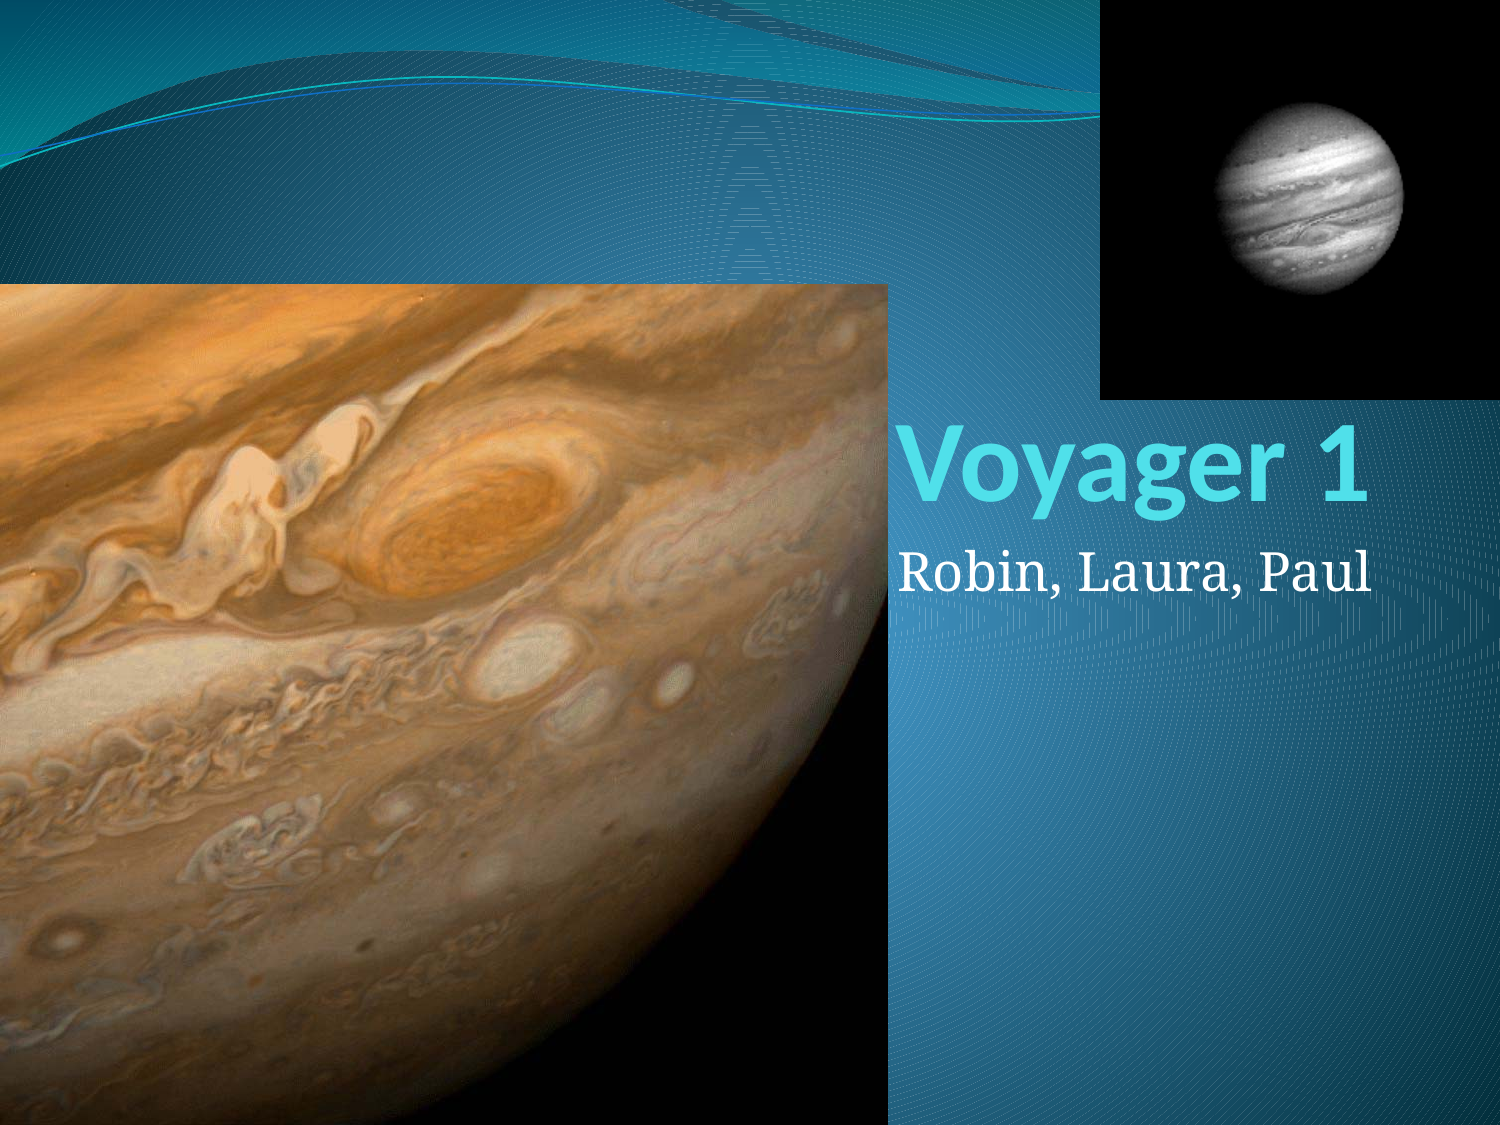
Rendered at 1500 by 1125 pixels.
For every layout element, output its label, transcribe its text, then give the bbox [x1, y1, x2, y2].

picture [0, 283, 888, 1125]
picture [1099, 0, 1500, 401]
subtitle Robin, Laura, Paul [894, 529, 1377, 818]
title Voyager 1 [87, 224, 1376, 526]
